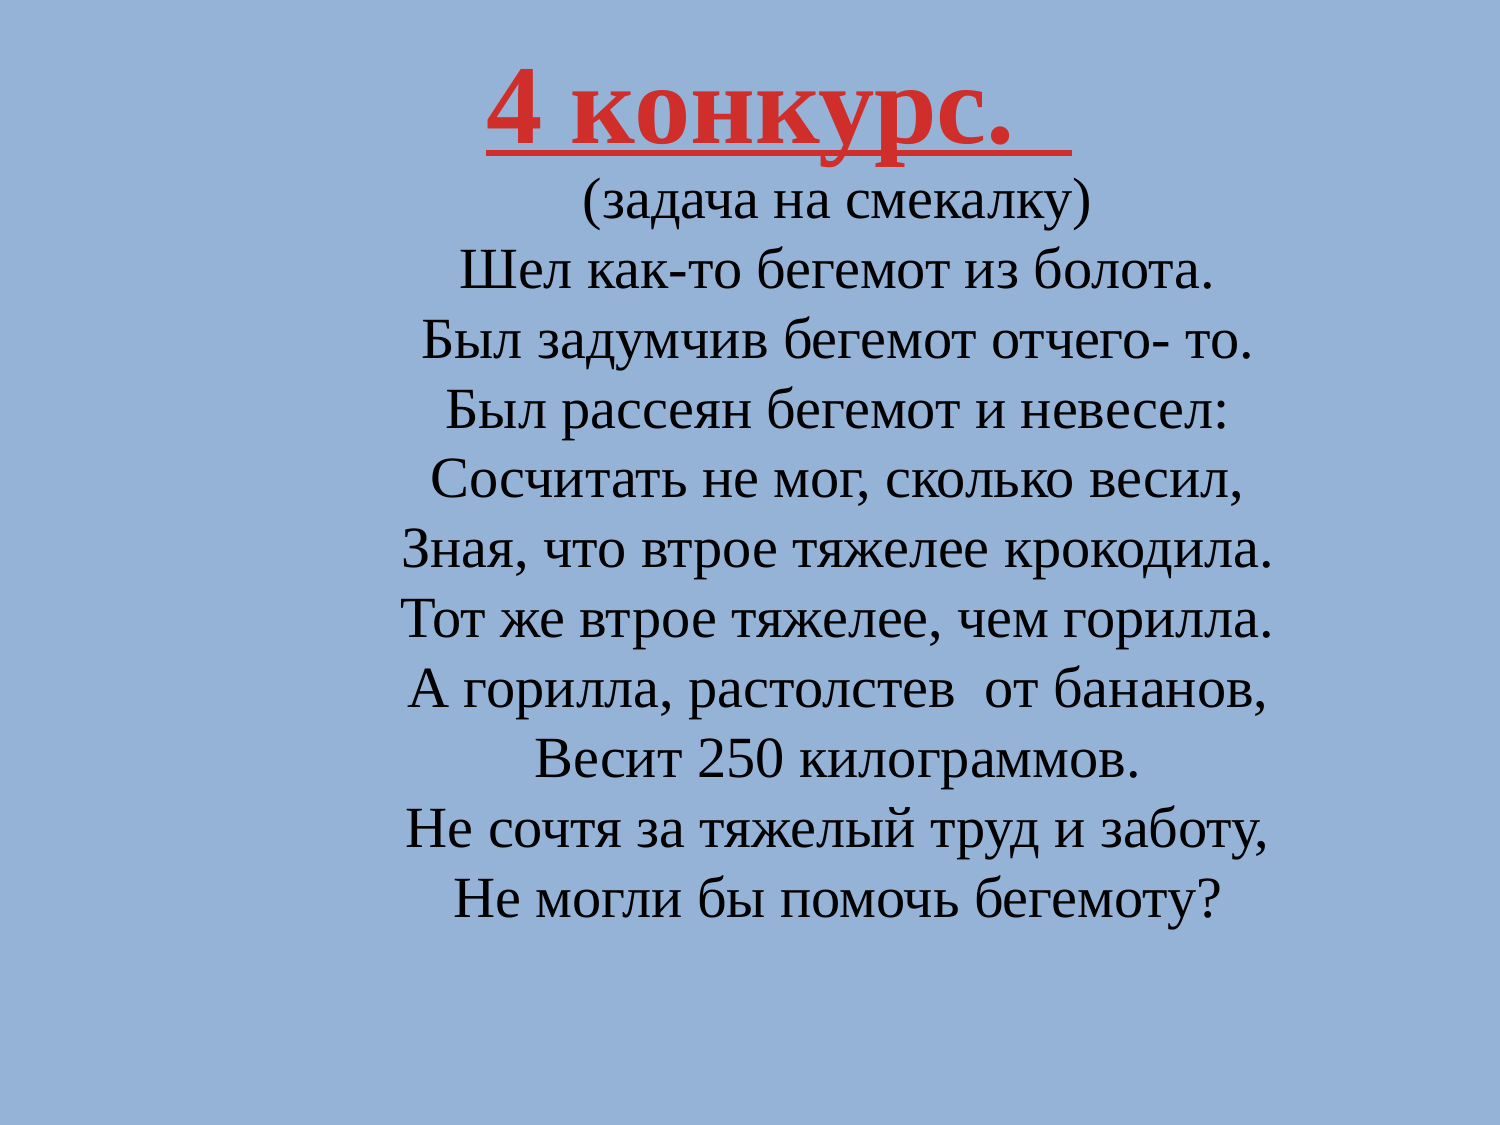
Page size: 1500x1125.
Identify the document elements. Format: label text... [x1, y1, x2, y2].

text_box (задача на смекалку) Шел как-то бегемот из болота. Был задумчив бегемот отчего- то. Был рассеян бегемот и невесел: Сосчитать не мог, сколько весил, Зная, что втрое тяжелее крокодила. Тот же втрое тяжелее, чем горилла. А горилла, растолстев от бананов, Весит 250 килограммов. Не сочтя за тяжелый труд и заботу, Не могли бы помочь бегемоту? [304, 152, 1371, 937]
text_box 4 конкурс. [471, 23, 1088, 174]
